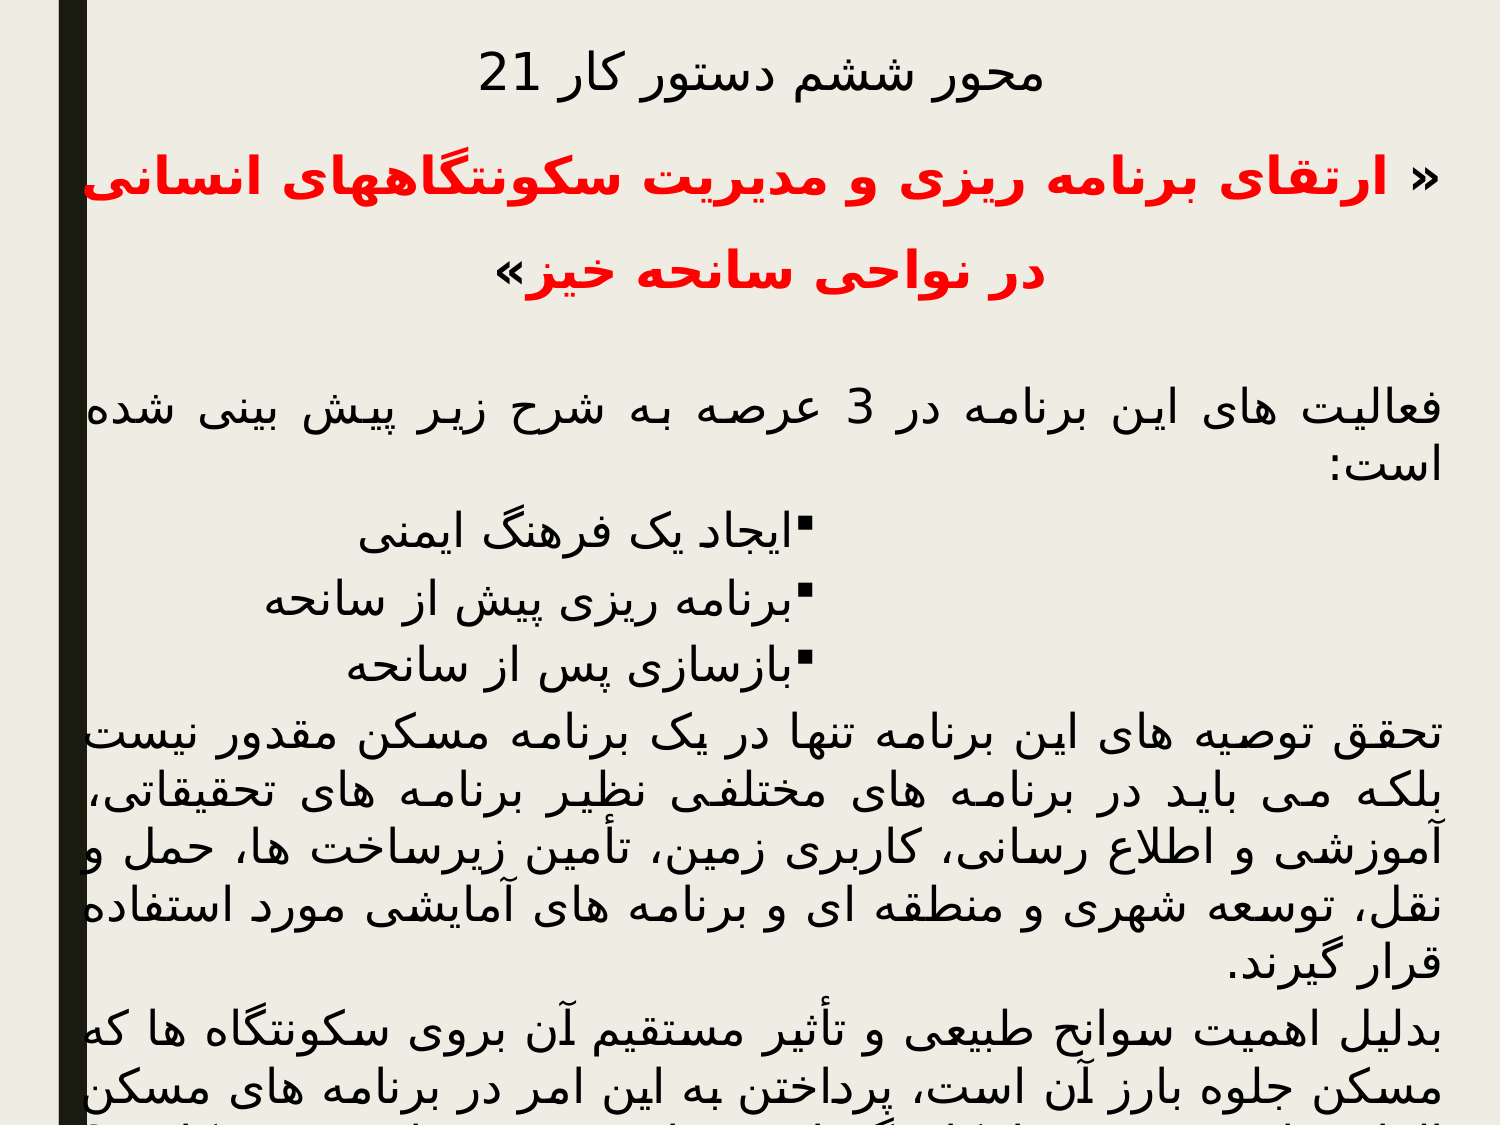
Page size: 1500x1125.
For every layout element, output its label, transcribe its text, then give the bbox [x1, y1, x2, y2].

text_box محور ششم دستور کار 21 « ارتقای برنامه ریزی و مدیریت سکونتگاههای انسانی در نواحی سانحه خیز» فعالیت های این برنامه در 3 عرصه به شرح زیر پیش بینی شده است: ایجاد یک فرهنگ ایمنی برنامه ریزی پیش از سانحه بازسازی پس از سانحه تحقق توصیه های این برنامه تنها در یک برنامه مسکن مقدور نیست بلکه می باید در برنامه های مختلفی نظیر برنامه های تحقیقاتی، آموزشی و اطلاع رسانی، کاربری زمین، تأمین زیرساخت ها، حمل و نقل، توسعه شهری و منطقه ای و برنامه های آمایشی مورد استفاده قرار گیرند. بدلیل اهمیت سوانح طبیعی و تأثیر مستقیم آن بروی سکونتگاه ها که مسکن جلوه بارز آن است، پرداختن به این امر در برنامه های مسکن الزامی است، هرچند امکان گنجاندن تمامی توصیه های دستور کار 21 در زمینه ارتقای برنامه ریزی و مدیریت سکونتگاه های انسانی در نواحی سانح خیز در برنامه های مسکن وجود ندارد. با توجه به ایران یکی از سانحه خیزترین کشورهای دنیاست ولی در برنامه دوم مسکن به این امر توجهی نشده است و از آن می توان به عنوان یک نقطه ضعف بزرگ یاد کرد. [64, 0, 1459, 1125]
